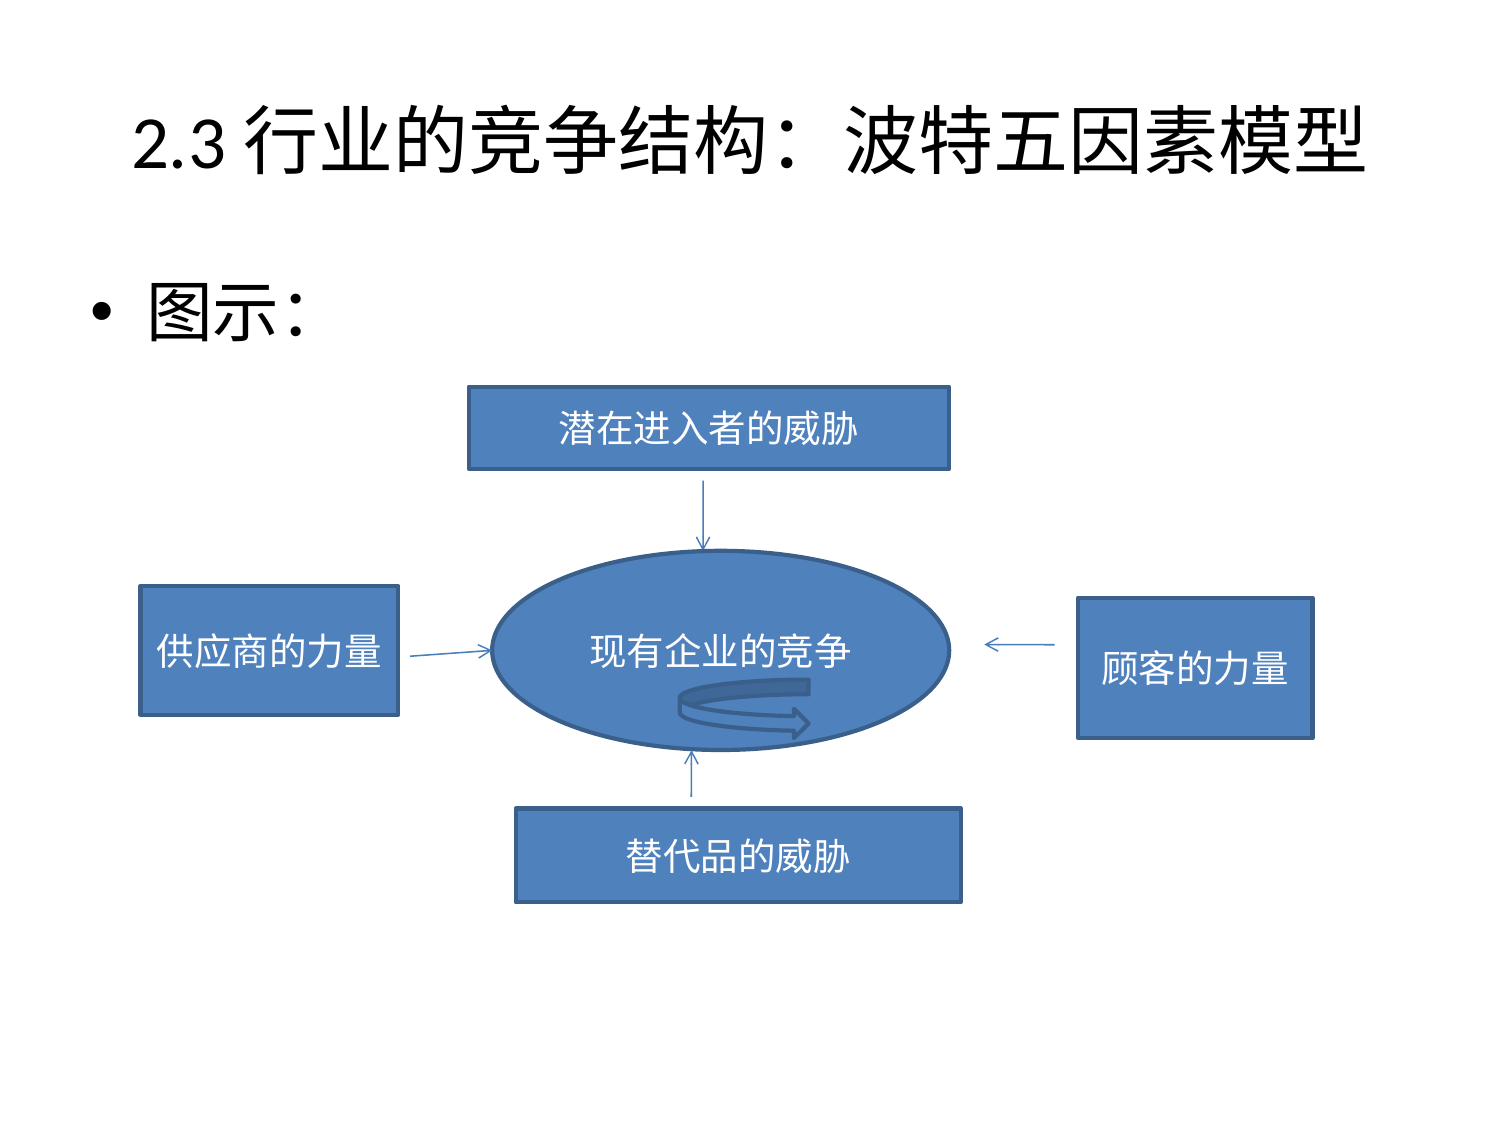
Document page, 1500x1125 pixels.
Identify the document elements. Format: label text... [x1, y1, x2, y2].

text_box 替代品的威胁 [514, 806, 963, 904]
text_box 现有企业的竞争 [490, 548, 952, 753]
text_box 顾客的力量 [1076, 596, 1315, 740]
title 2.3行业的竞争结构：波特五因素模型 [75, 45, 1425, 233]
text_box [677, 677, 811, 740]
text_box 潜在进入者的威胁 [467, 385, 951, 471]
list 图示： [75, 262, 1425, 1005]
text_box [409, 650, 493, 657]
text_box 供应商的力量 [138, 584, 400, 717]
